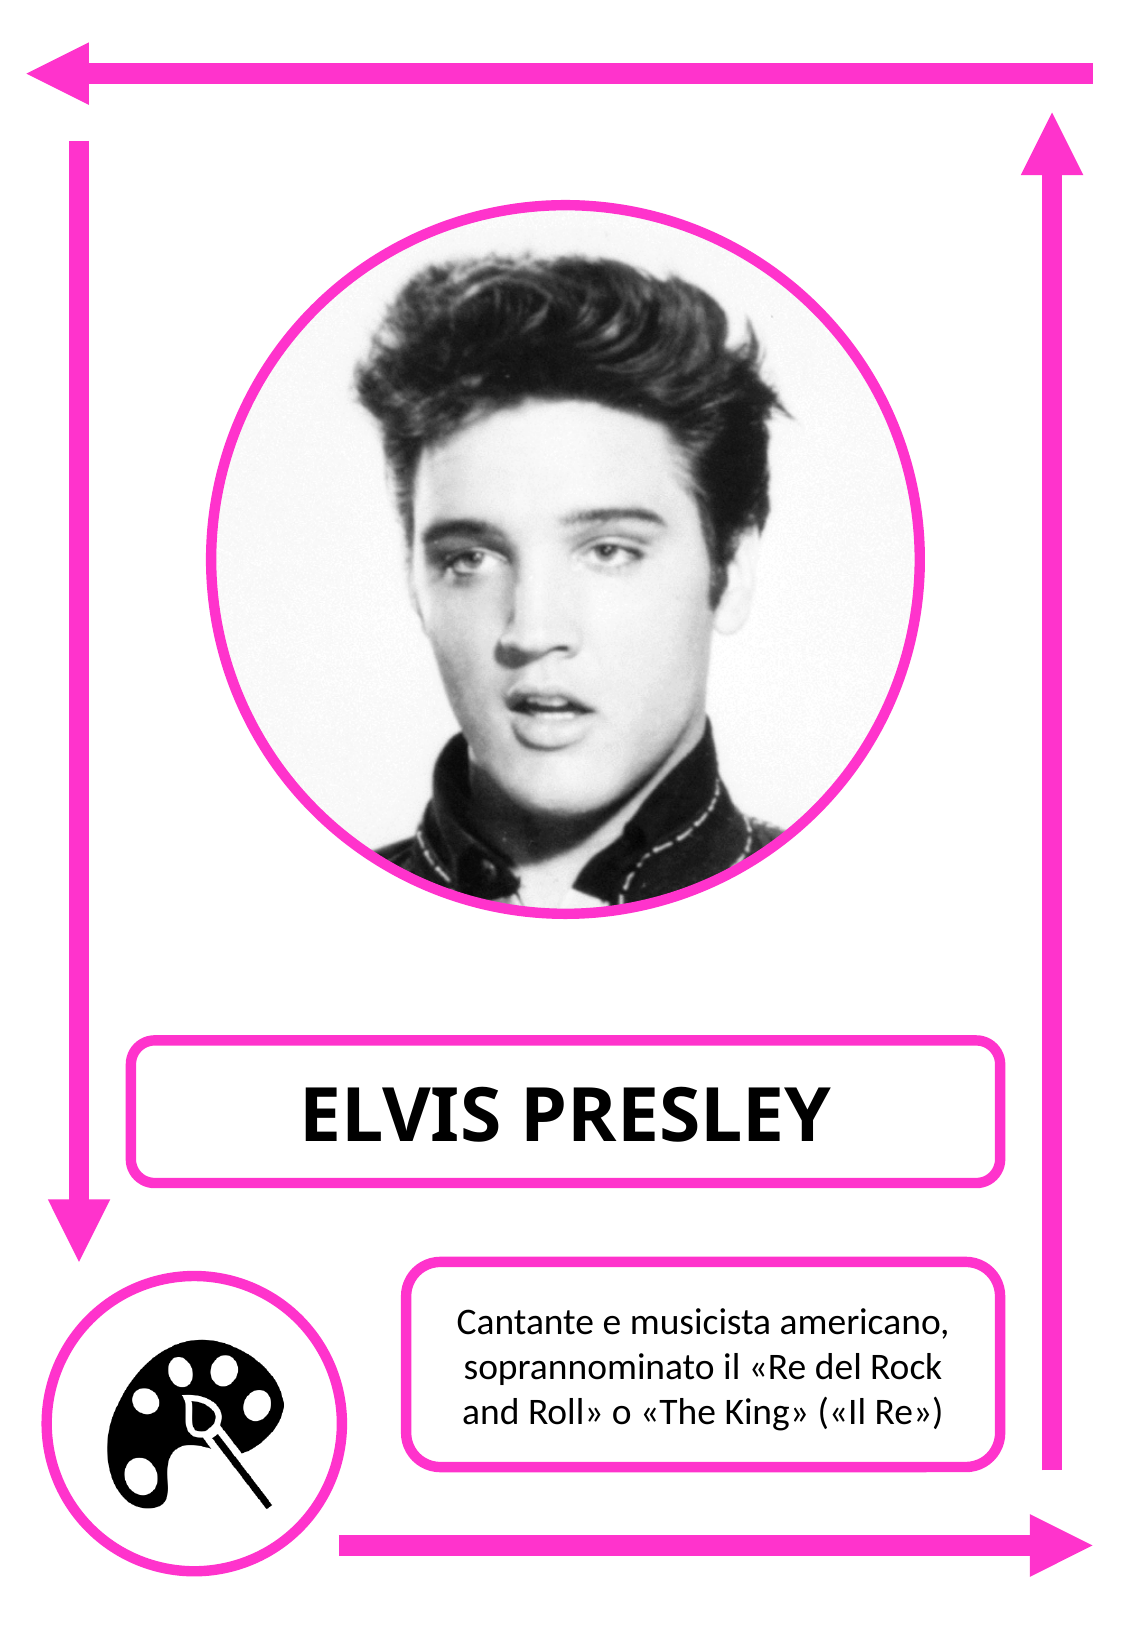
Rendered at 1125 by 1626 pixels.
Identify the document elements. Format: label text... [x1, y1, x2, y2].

text_box ELVIS PRESLEY [129, 1039, 1002, 1185]
picture [211, 200, 920, 910]
text_box [45, 1274, 343, 1573]
text_box [506, 910, 624, 915]
text_box Cantante e musicista americano, soprannominato il «Re del Rock and Roll» o «The King» («Il Re») [405, 1260, 1002, 1469]
picture [94, 1323, 295, 1524]
